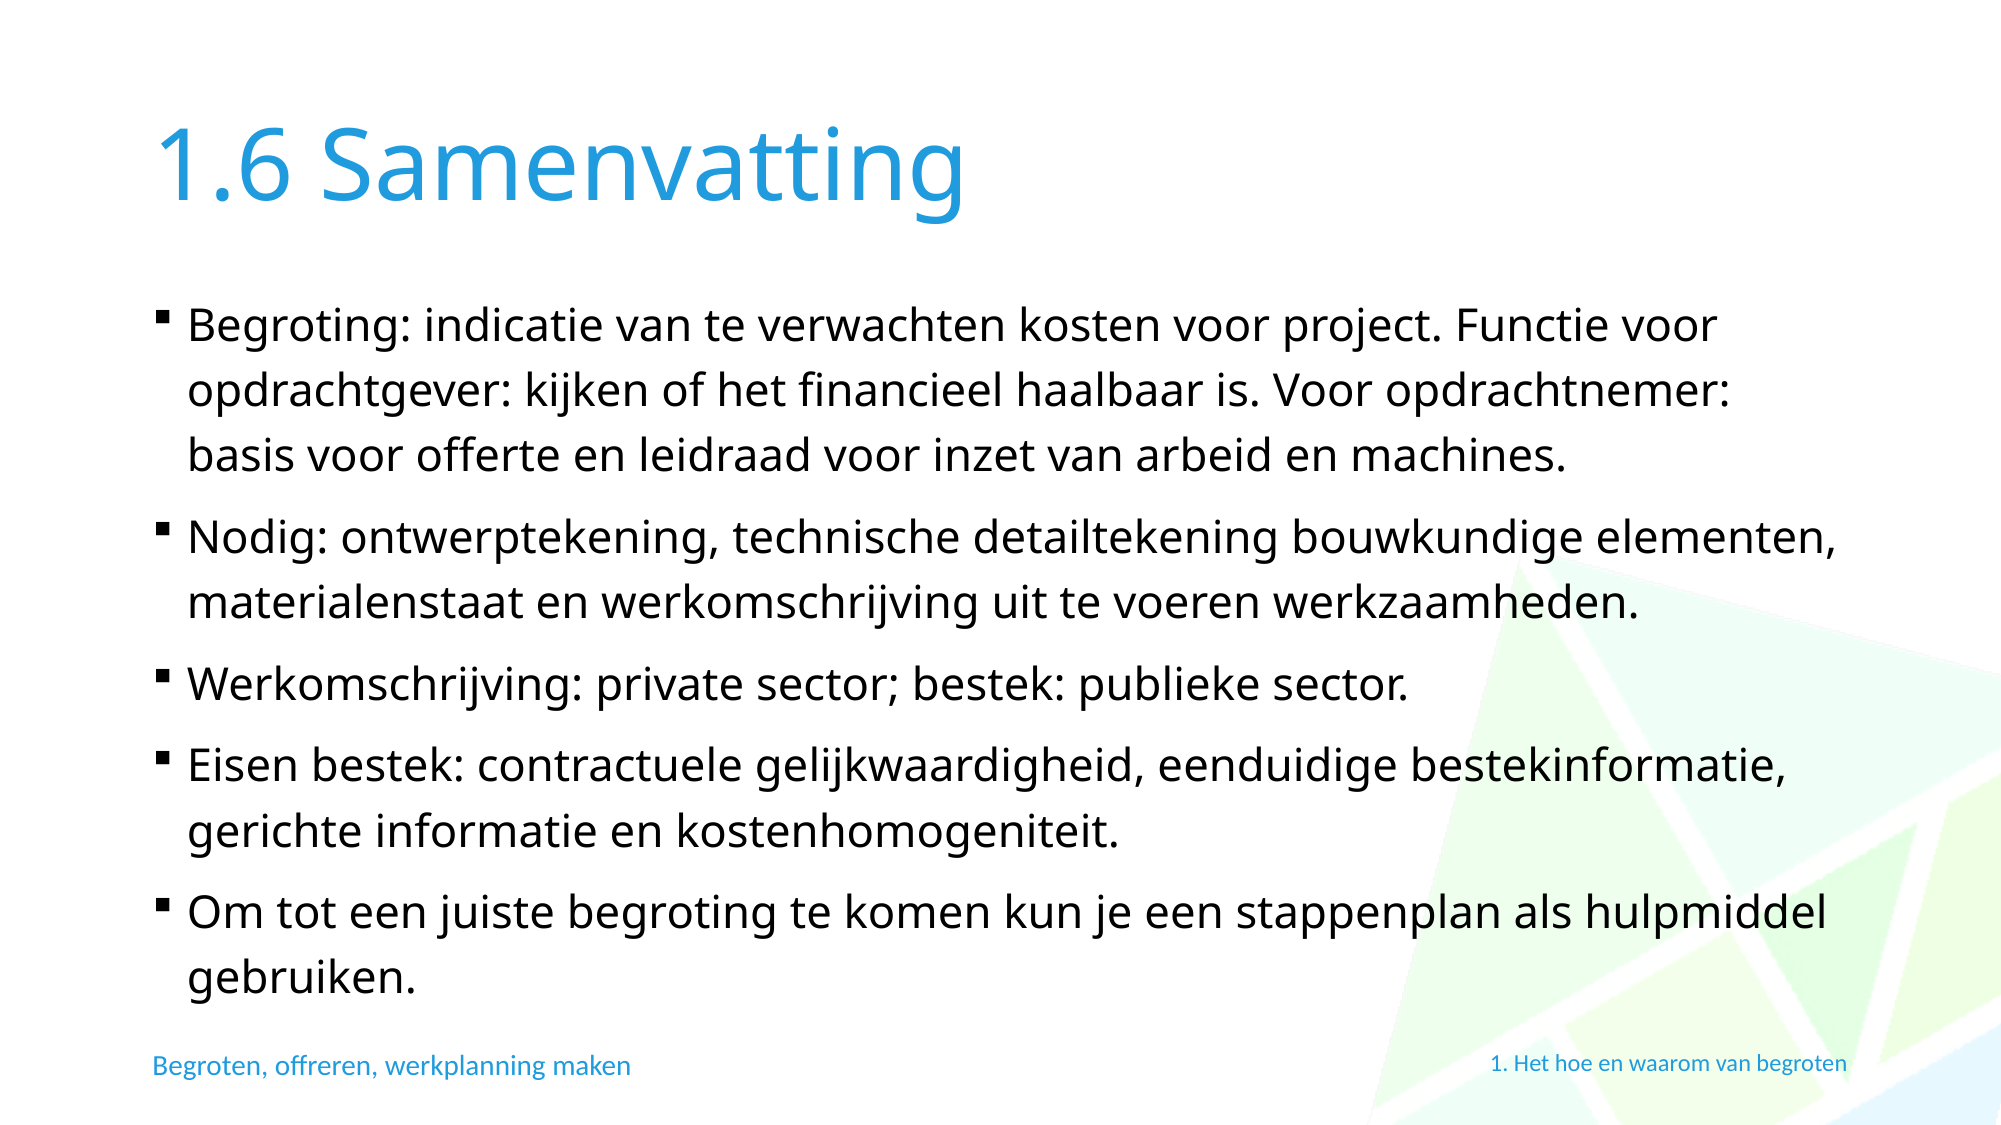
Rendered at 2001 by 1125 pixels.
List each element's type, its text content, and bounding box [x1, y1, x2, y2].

title 1.6 Samenvatting [137, 59, 1863, 277]
list Begroten, offreren, werkplanning maken [137, 1042, 695, 1103]
list Begroting: indicatie van te verwachten kosten voor project. Functie voor opdrachtgever: kijken of het financieel haalbaar is. Voor opdrachtnemer: basis voor offerte en leidraad voor inzet van arbeid en machines. Nodig: ontwerptekening, technische detailtekening bouwkundige elementen, materialenstaat en werkomschrijving uit te voeren werkzaamheden. Werkomschrijving: private sector; bestek: publieke sector. Eisen bestek: contractuele gelijkwaardigheid, eenduidige bestekinformatie, gerichte informatie en kostenhomogeniteit. Om tot een juiste begroting te komen kun je een stappenplan als hulpmiddel gebruiken. [137, 277, 1863, 1043]
list 1. Het hoe en waarom van begroten [1412, 1042, 1863, 1103]
